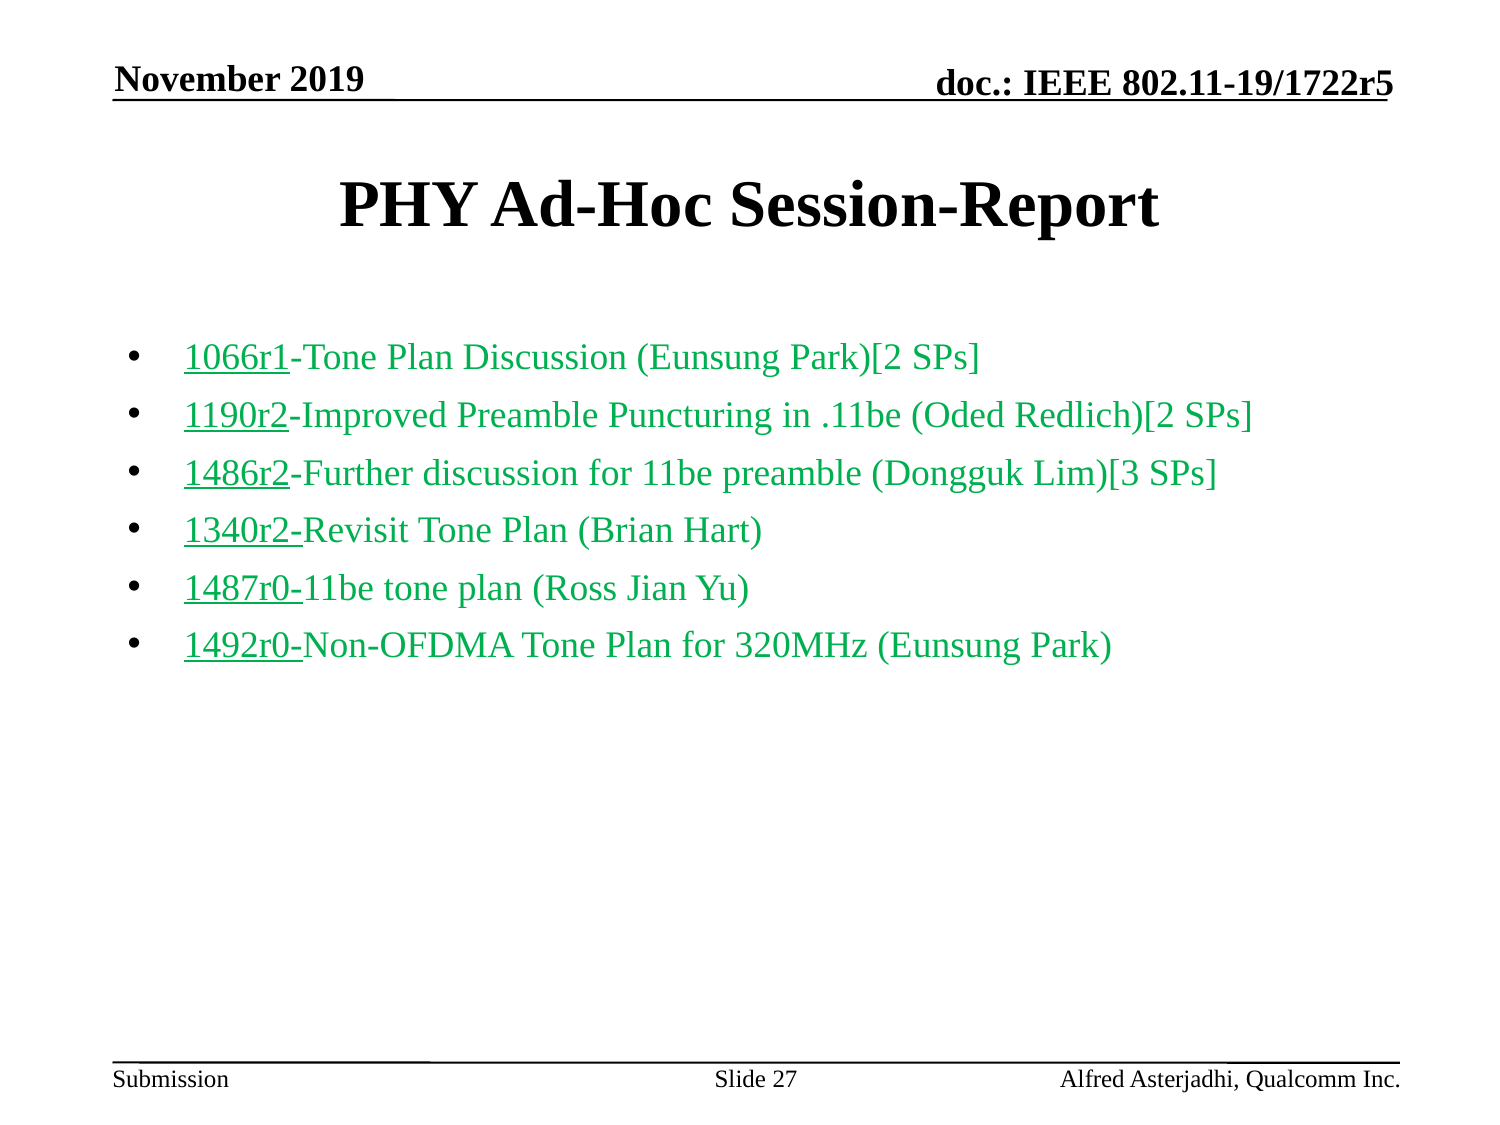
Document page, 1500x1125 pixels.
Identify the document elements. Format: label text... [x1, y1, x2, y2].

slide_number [114, 54, 423, 100]
title PHY Ad-Hoc Session-Report [112, 112, 1388, 288]
slide_number Slide 27 [712, 1061, 800, 1123]
list 1066r1-Tone Plan Discussion (Eunsung Park)[2 SPs] 1190r2-Improved Preamble Puncturing in .11be (Oded Redlich)[2 SPs] 1486r2-Further discussion for 11be preamble (Dongguk Lim)[3 SPs] 1340r2-Revisit Tone Plan (Brian Hart) 1487r0-11be tone plan (Ross Jian Yu) 1492r0-Non-OFDMA Tone Plan for 320MHz (Eunsung Park) [112, 324, 1388, 1000]
footer Alfred Asterjadhi, Qualcomm Inc. [878, 1061, 1402, 1093]
